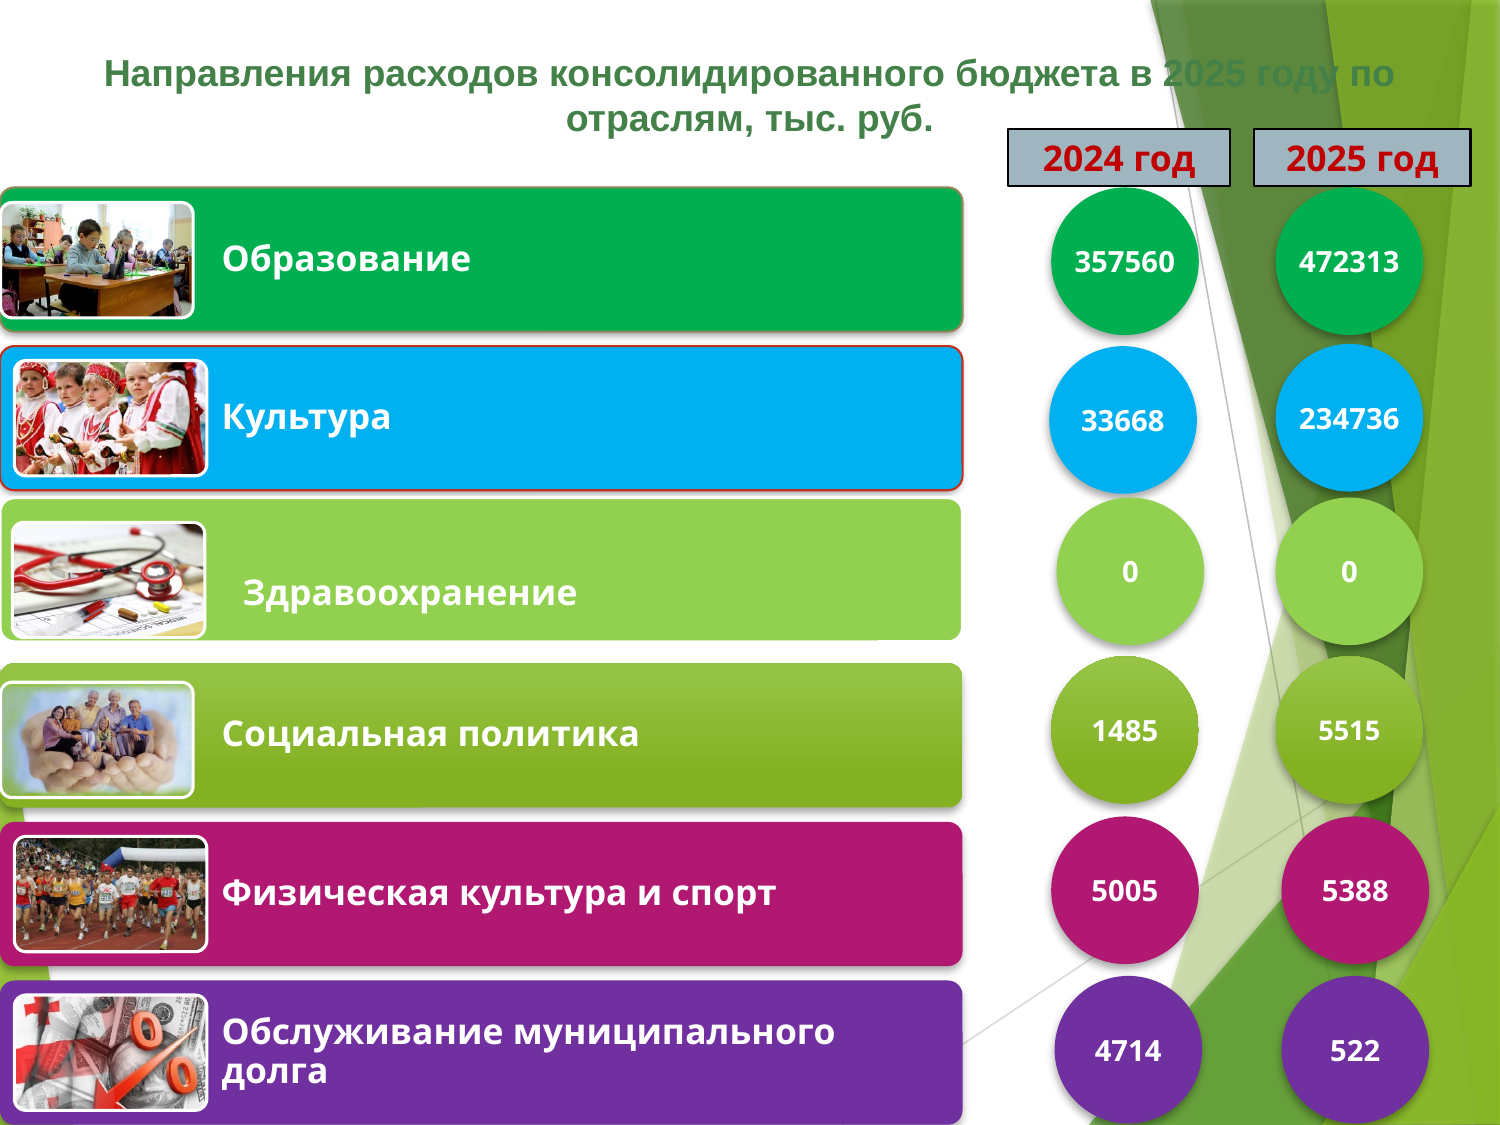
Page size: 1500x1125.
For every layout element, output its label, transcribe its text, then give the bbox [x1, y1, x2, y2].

text_box Направления расходов консолидированного бюджета в 2025 году по отраслям, тыс. руб. [52, 41, 1448, 147]
text_box 33668 [1049, 346, 1197, 494]
text_box 5005 [1051, 816, 1199, 965]
text_box 1485 [1051, 656, 1199, 804]
text_box 5388 [1281, 816, 1430, 965]
text_box 5515 [1275, 656, 1424, 804]
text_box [0, 186, 964, 1125]
text_box 0 [1275, 497, 1424, 646]
text_box 357560 [1051, 187, 1199, 336]
text_box 0 [1056, 497, 1205, 646]
text_box 472313 [1275, 187, 1424, 336]
text_box 2024 год [1007, 128, 1231, 187]
text_box [679, 0, 1477, 95]
text_box 522 [1281, 976, 1430, 1124]
text_box 2025 год [1253, 128, 1472, 187]
text_box 234736 [1275, 343, 1424, 492]
text_box 4714 [1054, 976, 1203, 1124]
